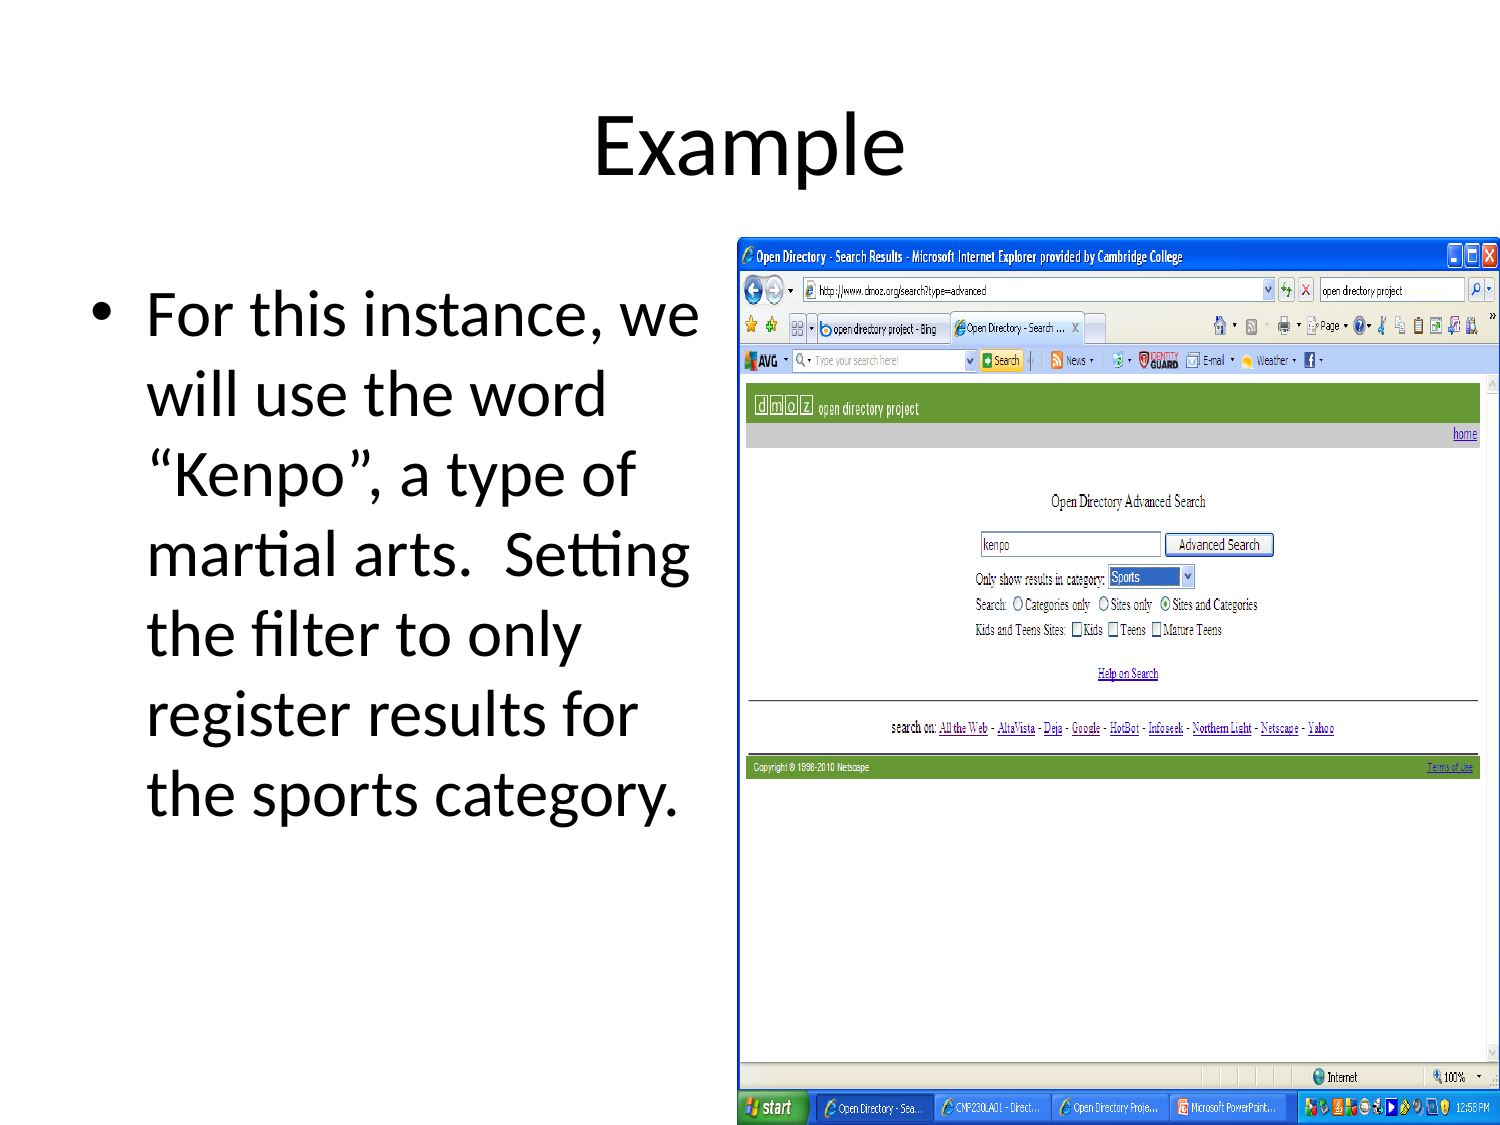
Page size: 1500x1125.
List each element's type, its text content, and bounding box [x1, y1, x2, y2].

list For this instance, we will use the word “Kenpo”, a type of martial arts. Setting the filter to only register results for the sports category. [75, 262, 732, 1005]
title Example [75, 45, 1425, 233]
picture [737, 237, 1500, 1125]
